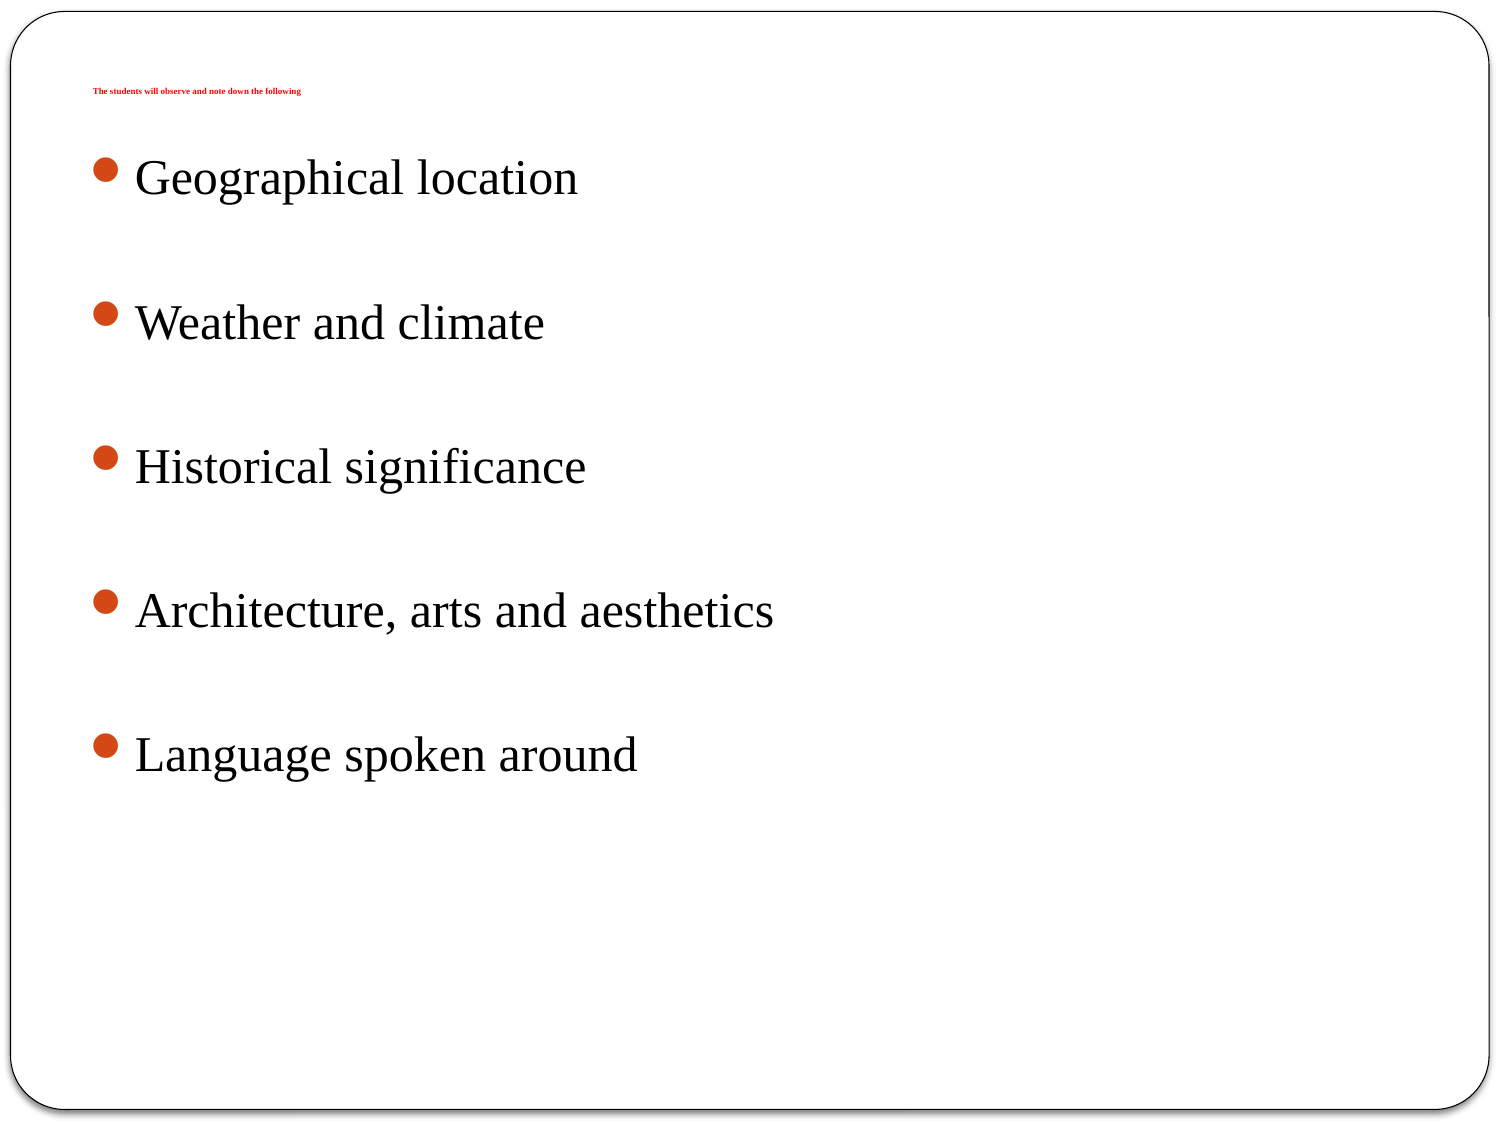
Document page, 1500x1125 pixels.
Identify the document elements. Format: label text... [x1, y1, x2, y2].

list Geographical location Weather and climate Historical significance Architecture, arts and aesthetics Language spoken around [75, 137, 1425, 1005]
title The students will observe and note down the following [75, 45, 1425, 113]
